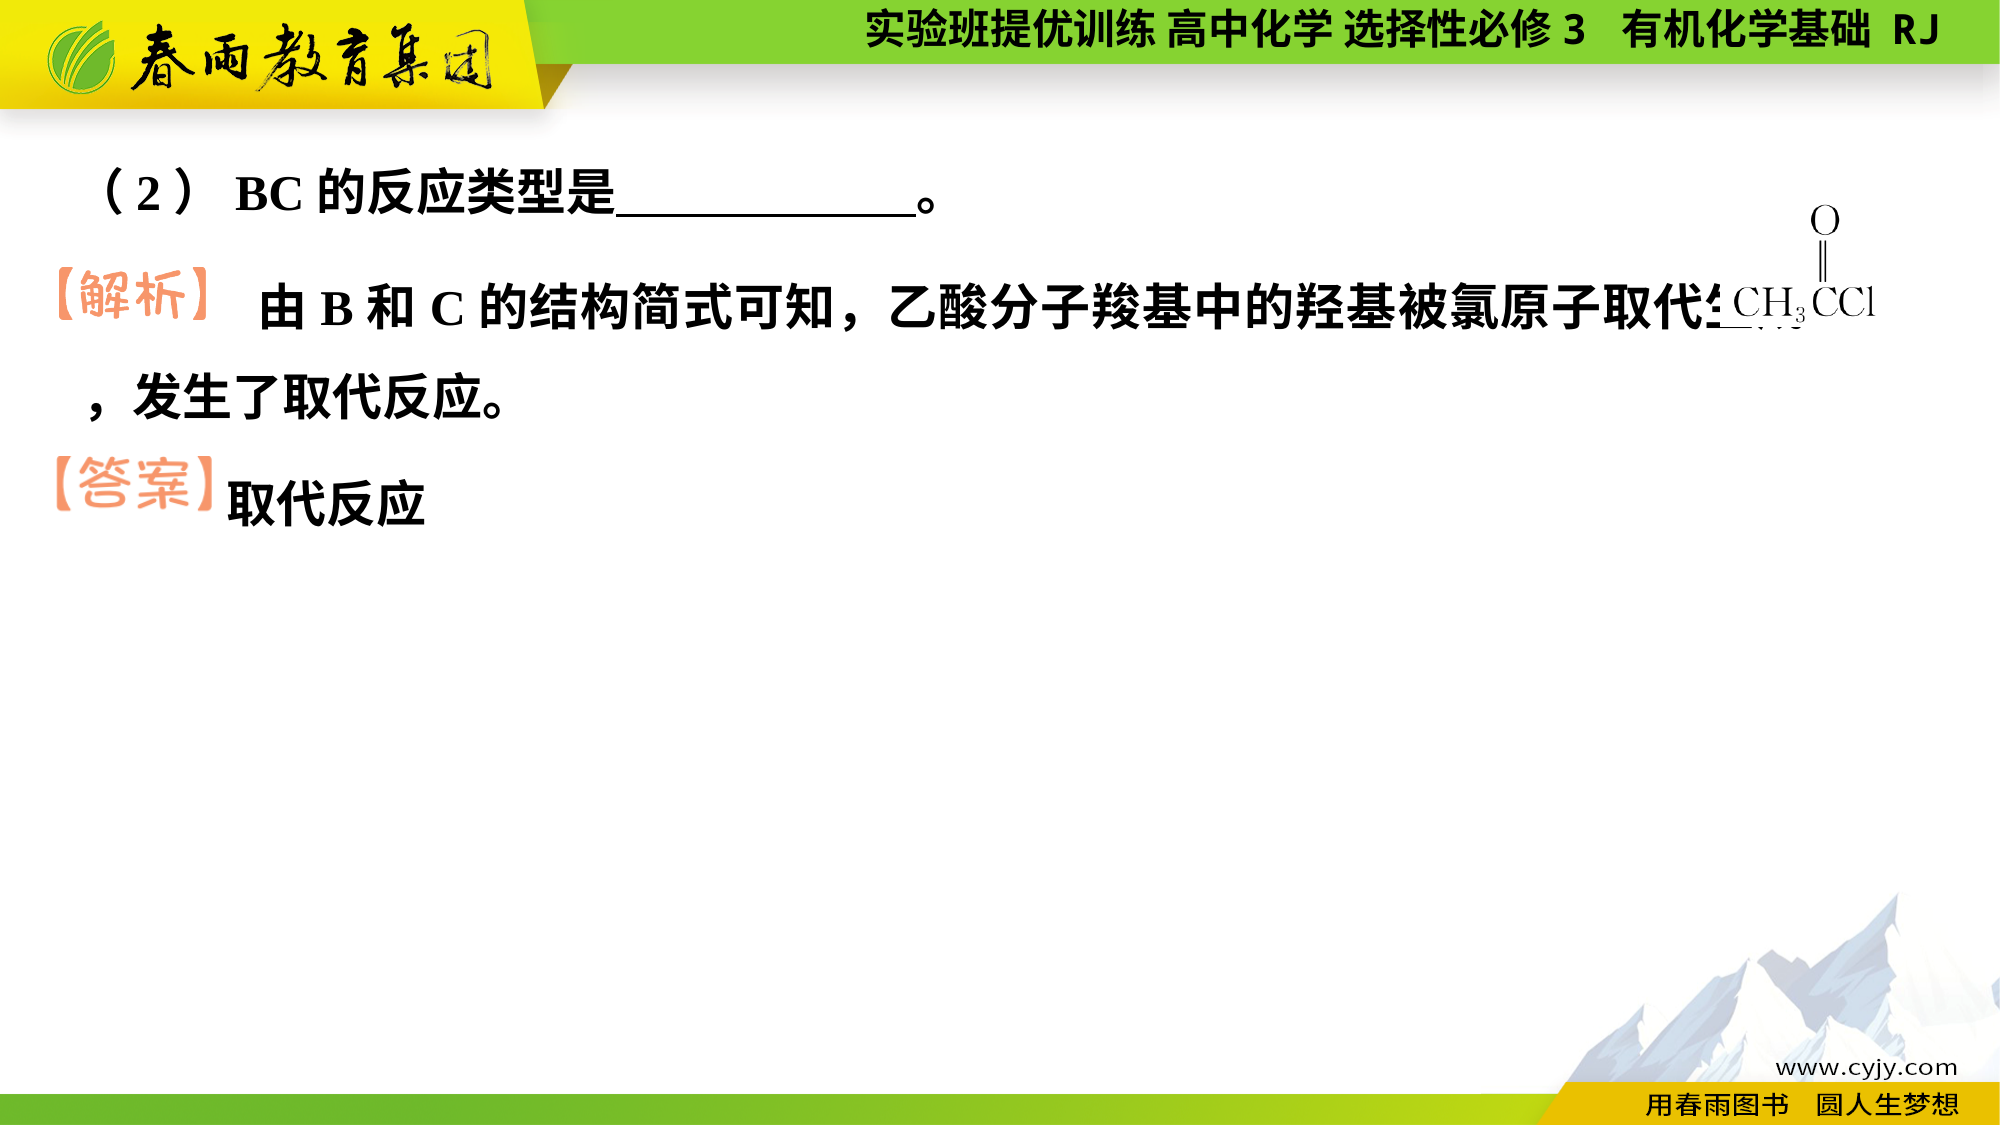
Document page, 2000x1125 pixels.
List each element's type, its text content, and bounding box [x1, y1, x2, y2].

picture [0, 0, 2000, 1125]
text_box 由B和C的结构简式可知，乙酸分子羧基中的羟基被氯原子取代生成 ，发生了取代反应。 [56, 237, 1944, 433]
text_box 取代反应 [212, 434, 442, 540]
